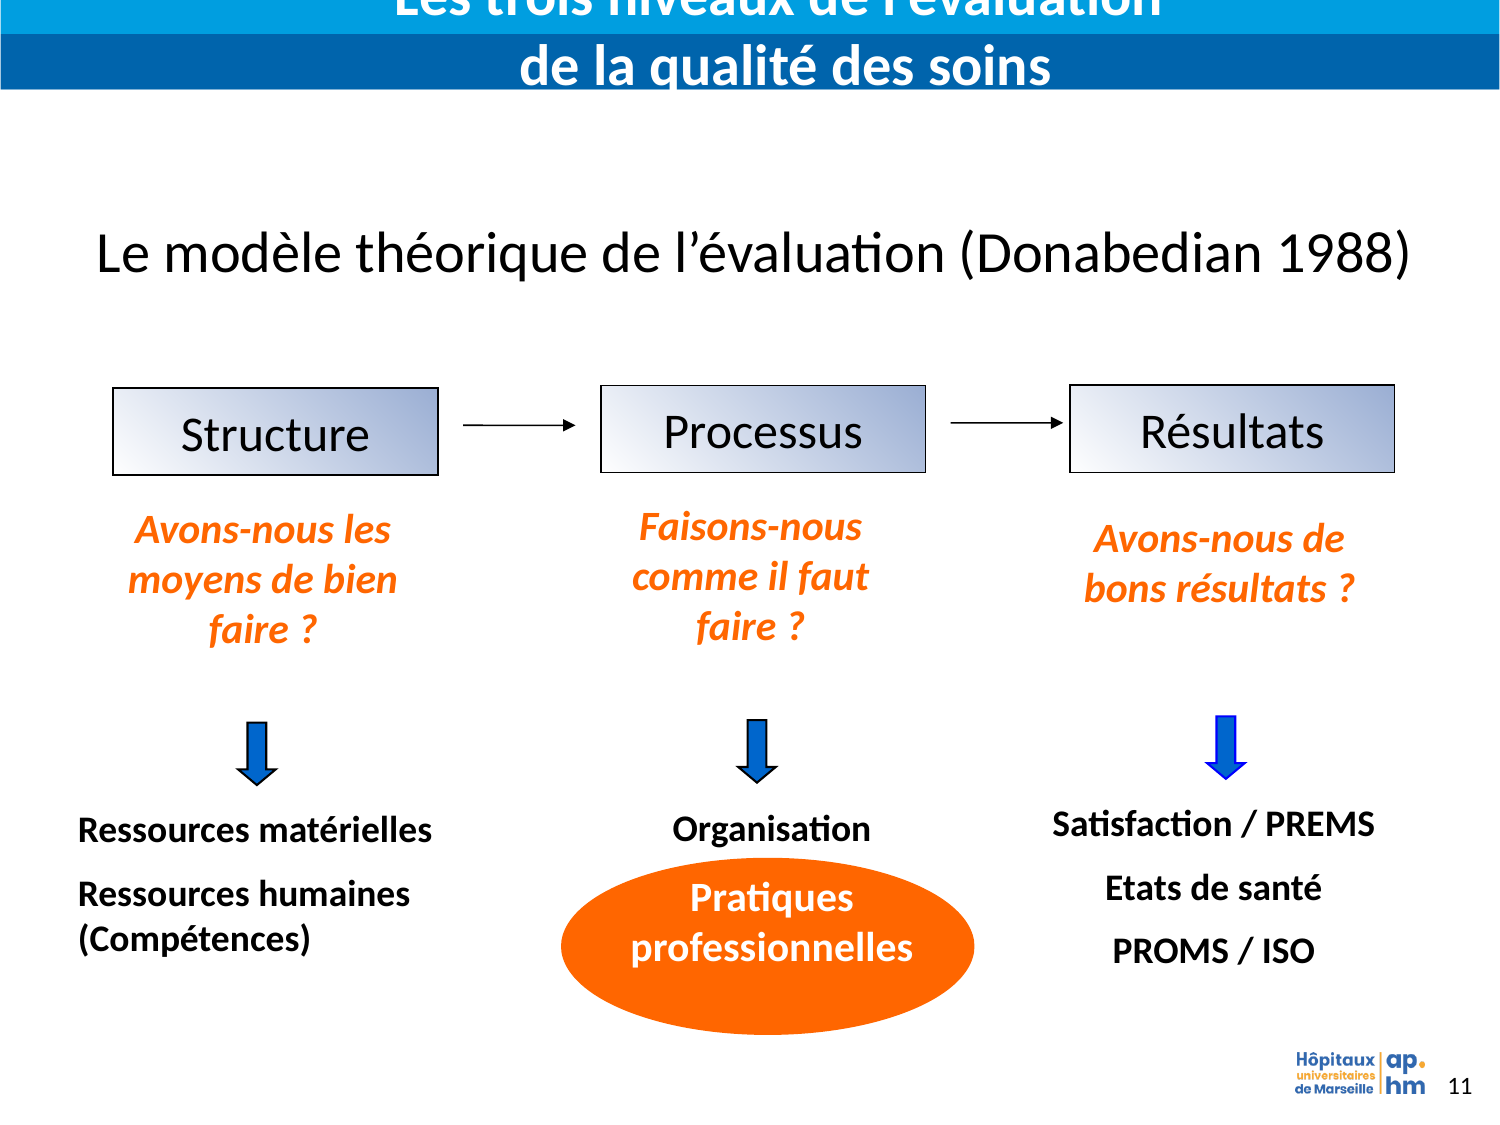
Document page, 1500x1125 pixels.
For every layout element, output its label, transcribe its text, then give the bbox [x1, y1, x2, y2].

picture [1295, 1052, 1425, 1094]
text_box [1033, 384, 1395, 989]
text_box Le modèle théorique de l’évaluation (Donabedian 1988) [74, 206, 1436, 274]
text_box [584, 385, 1031, 984]
text_box [63, 370, 1414, 559]
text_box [62, 387, 576, 971]
text_box 11 [1299, 1062, 1488, 1125]
text_box [589, 991, 947, 1035]
title Les trois niveaux de l’évaluation de la qualité des soins [100, 0, 1471, 55]
picture [0, 35, 1500, 101]
